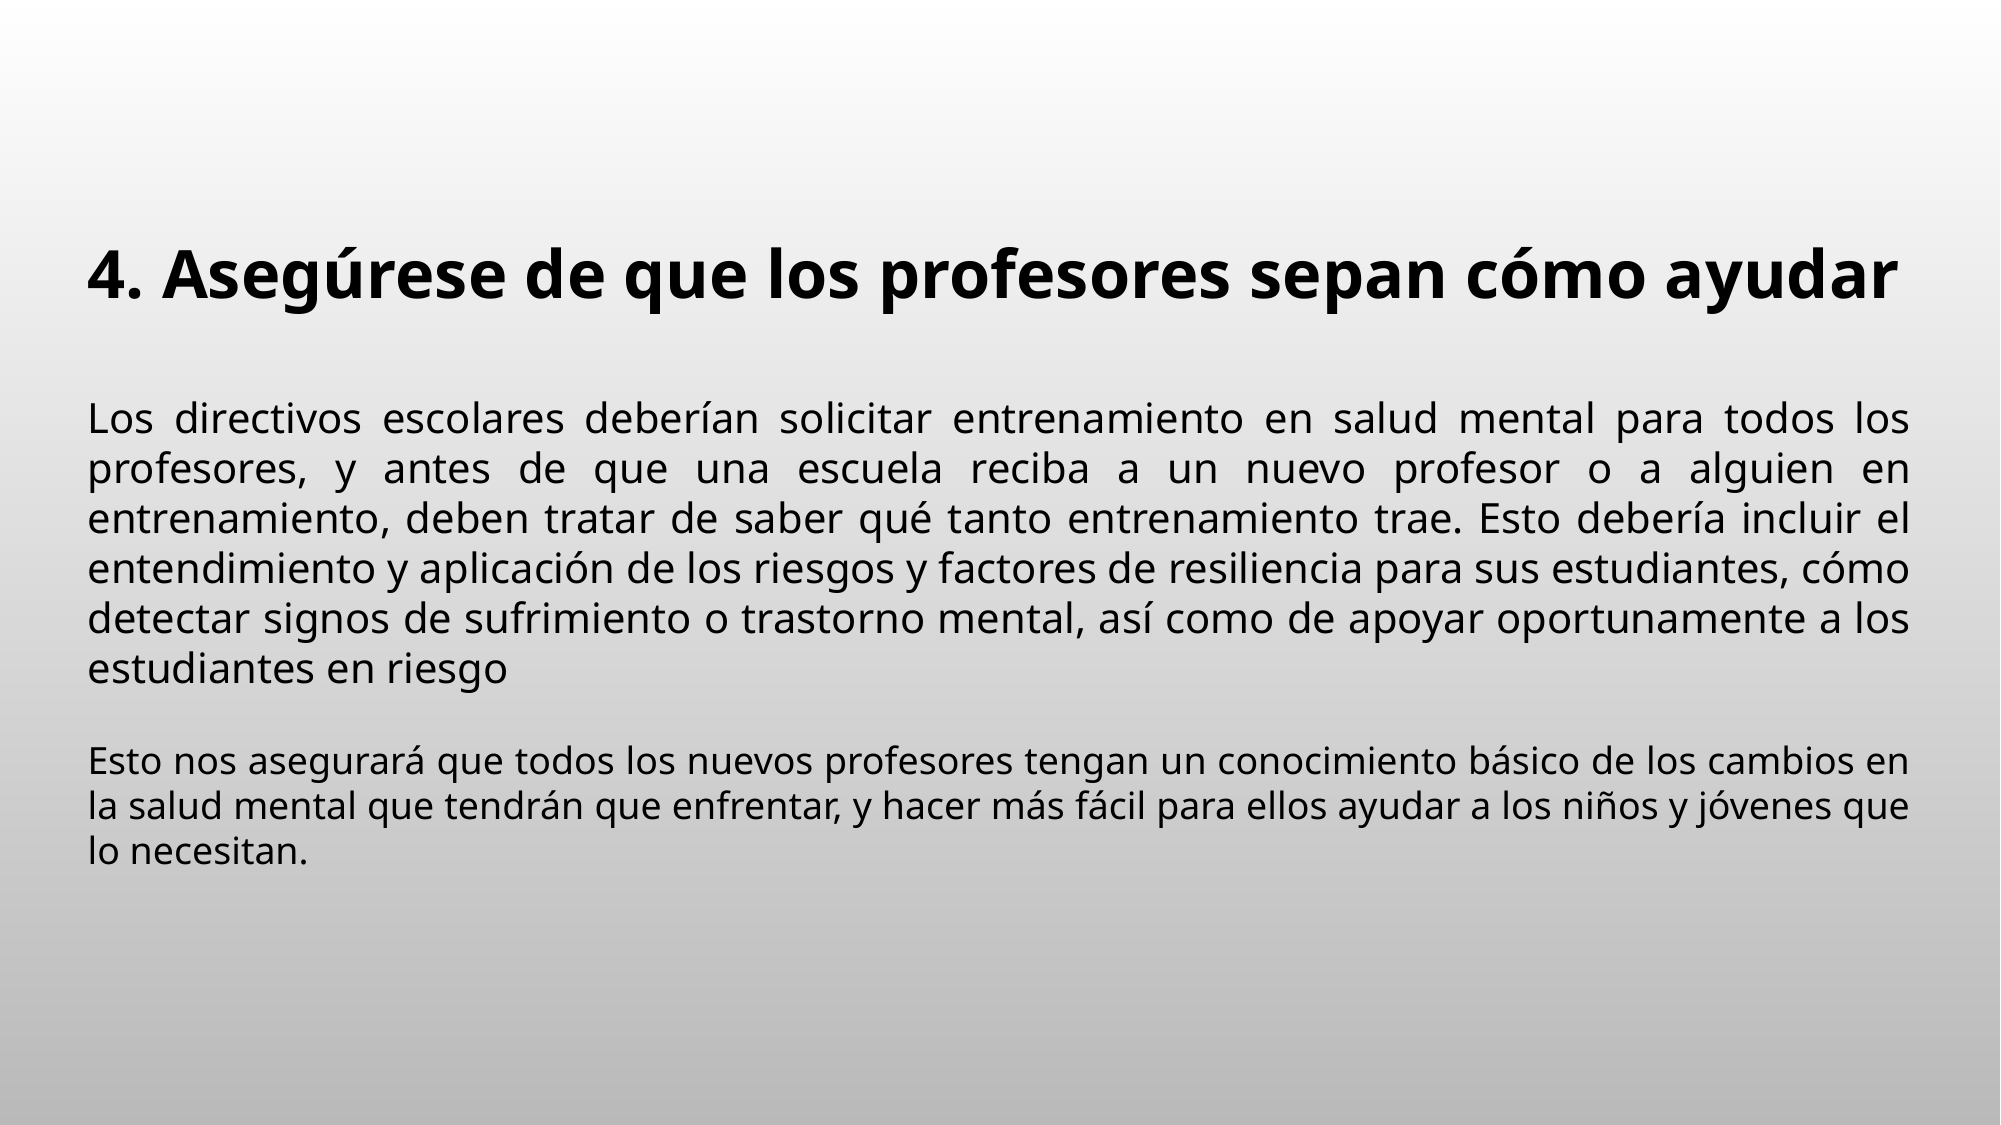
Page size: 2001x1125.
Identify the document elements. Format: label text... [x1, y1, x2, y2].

text_box 4. Asegúrese de que los profesores sepan cómo ayudar Los directivos escolares deberían solicitar entrenamiento en salud mental para todos los profesores, y antes de que una escuela reciba a un nuevo profesor o a alguien en entrenamiento, deben tratar de saber qué tanto entrenamiento trae. Esto debería incluir el entendimiento y aplicación de los riesgos y factores de resiliencia para sus estudiantes, cómo detectar signos de sufrimiento o trastorno mental, así como de apoyar oportunamente a los estudiantes en riesgo Esto nos asegurará que todos los nuevos profesores tengan un conocimiento básico de los cambios en la salud mental que tendrán que enfrentar, y hacer más fácil para ellos ayudar a los niños y jóvenes que lo necesitan. [72, 224, 1927, 879]
